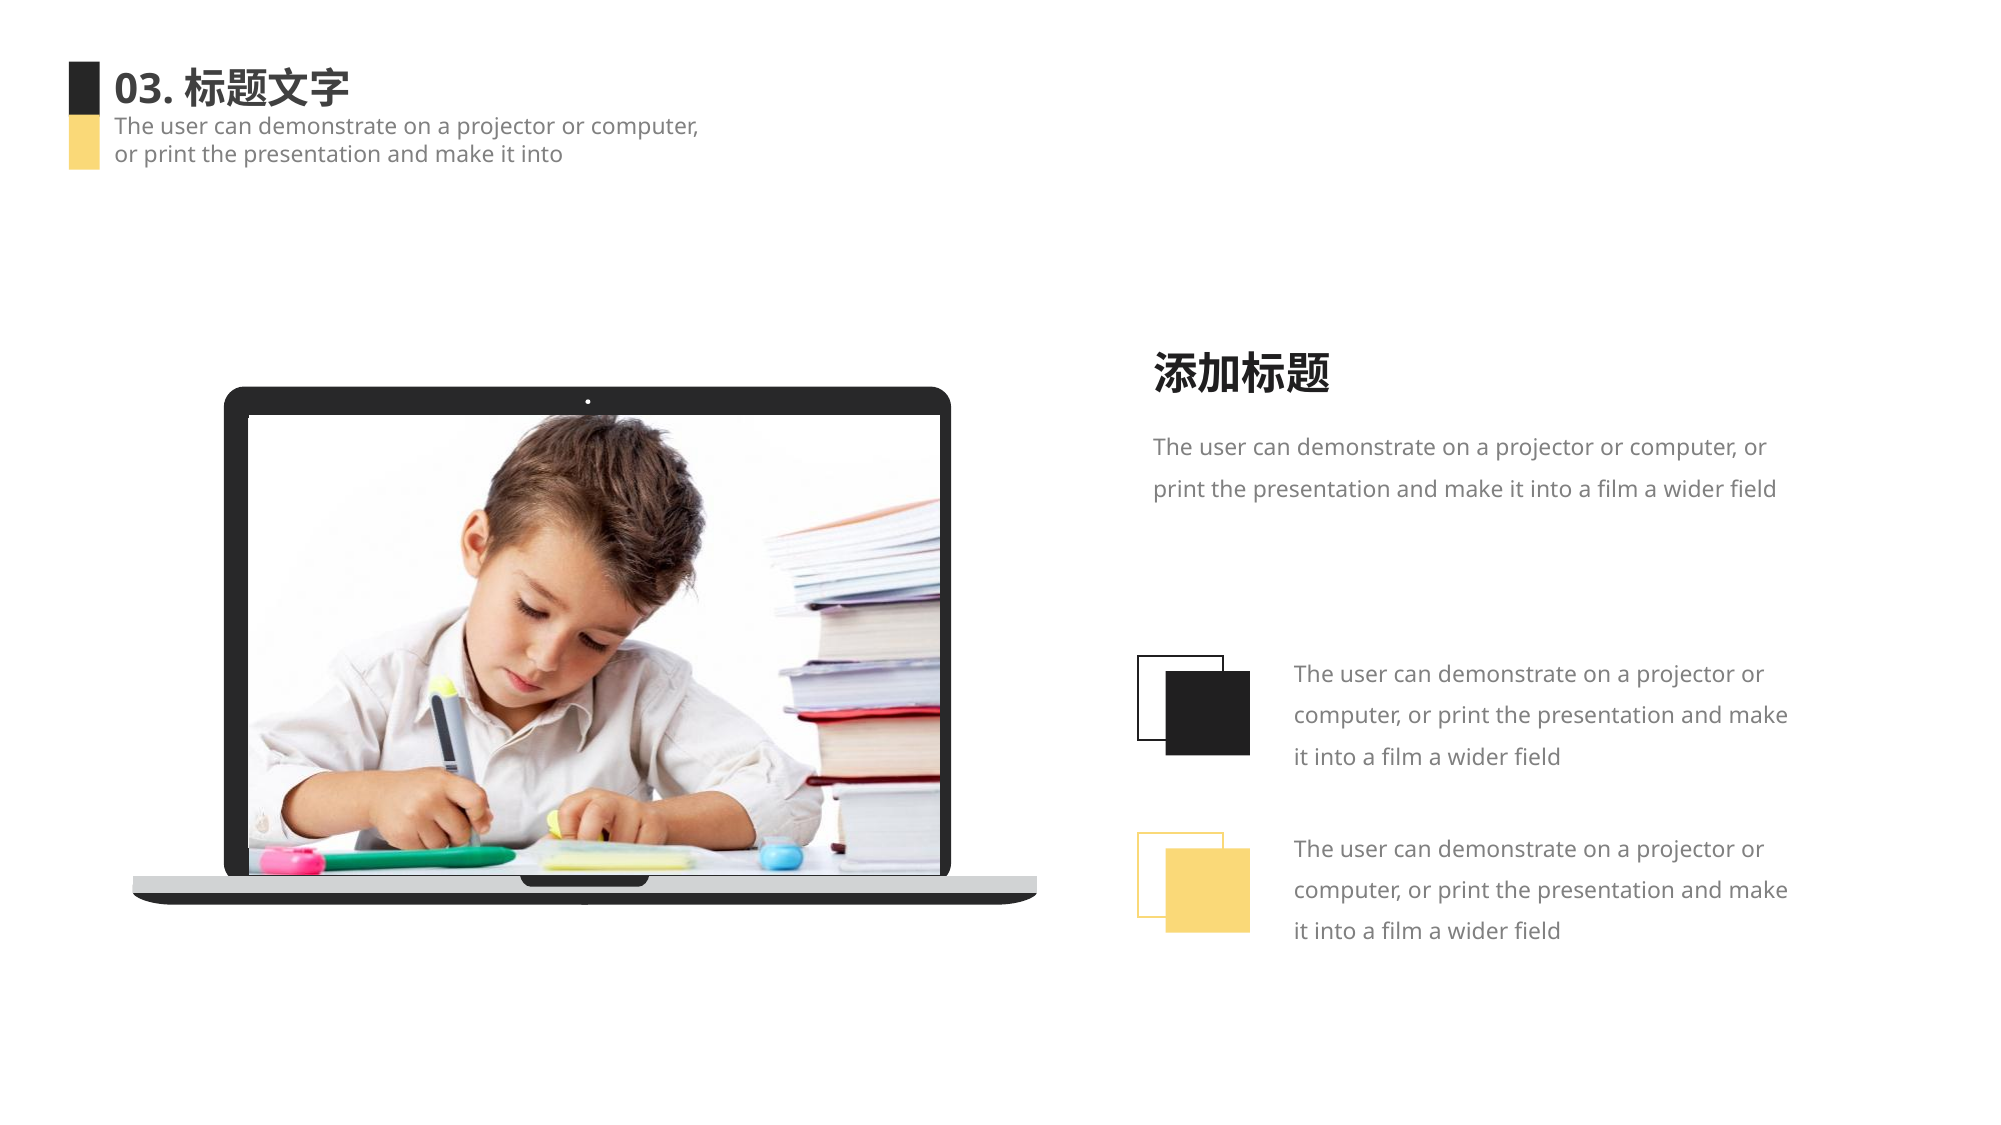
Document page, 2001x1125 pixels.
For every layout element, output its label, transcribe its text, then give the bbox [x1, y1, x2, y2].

text_box 添加标题 The user can demonstrate on a projector or computer, or print the presentation and make it into a film a wider field [1138, 353, 1806, 654]
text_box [1138, 832, 1250, 933]
picture [132, 385, 1038, 906]
text_box The user can demonstrate on a projector or computer, or print the presentation and make it into a film a wider field [1278, 638, 1806, 813]
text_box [1138, 655, 1250, 756]
text_box The user can demonstrate on a projector or computer, or print the presentation and make it into a film a wider field [1278, 813, 1806, 1001]
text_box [68, 54, 742, 176]
